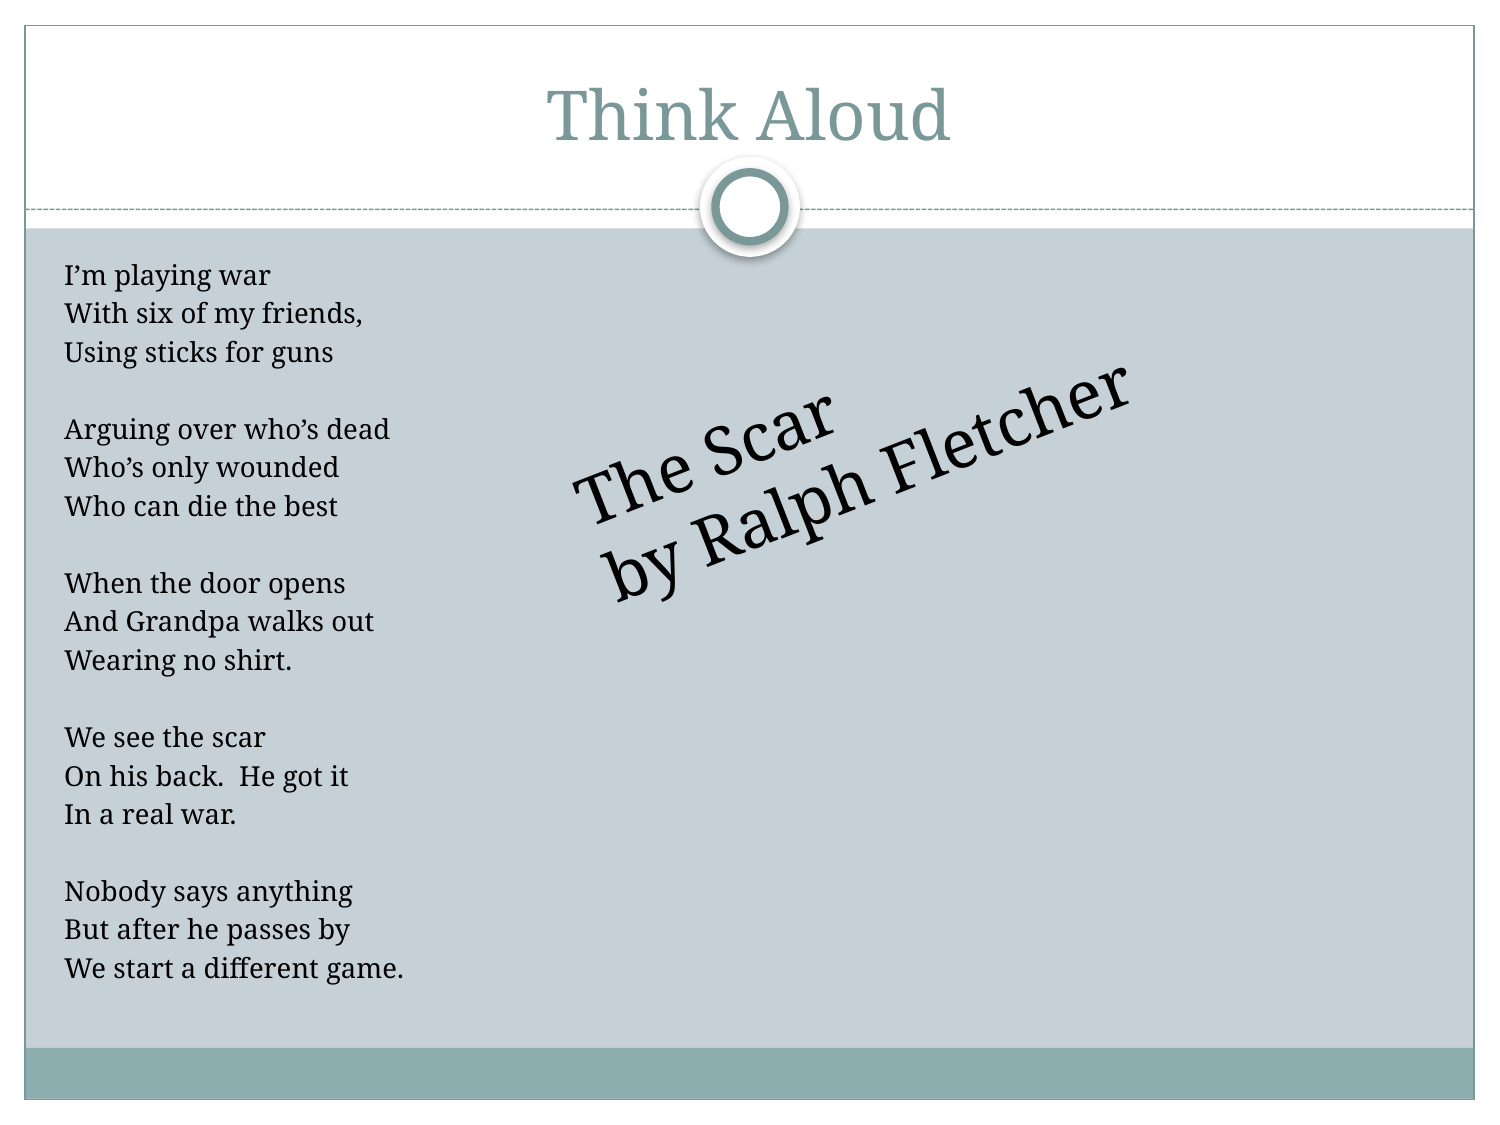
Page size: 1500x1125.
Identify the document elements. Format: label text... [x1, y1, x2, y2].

list I’m playing war With six of my friends, Using sticks for guns Arguing over who’s dead Who’s only wounded Who can die the best When the door opens And Grandpa walks out Wearing no shirt. We see the scar On his back. He got it In a real war. Nobody says anything But after he passes by We start a different game. [49, 250, 1445, 1001]
text_box The Scar by Ralph Fletcher [547, 146, 1427, 628]
title Think Aloud [49, 37, 1450, 162]
